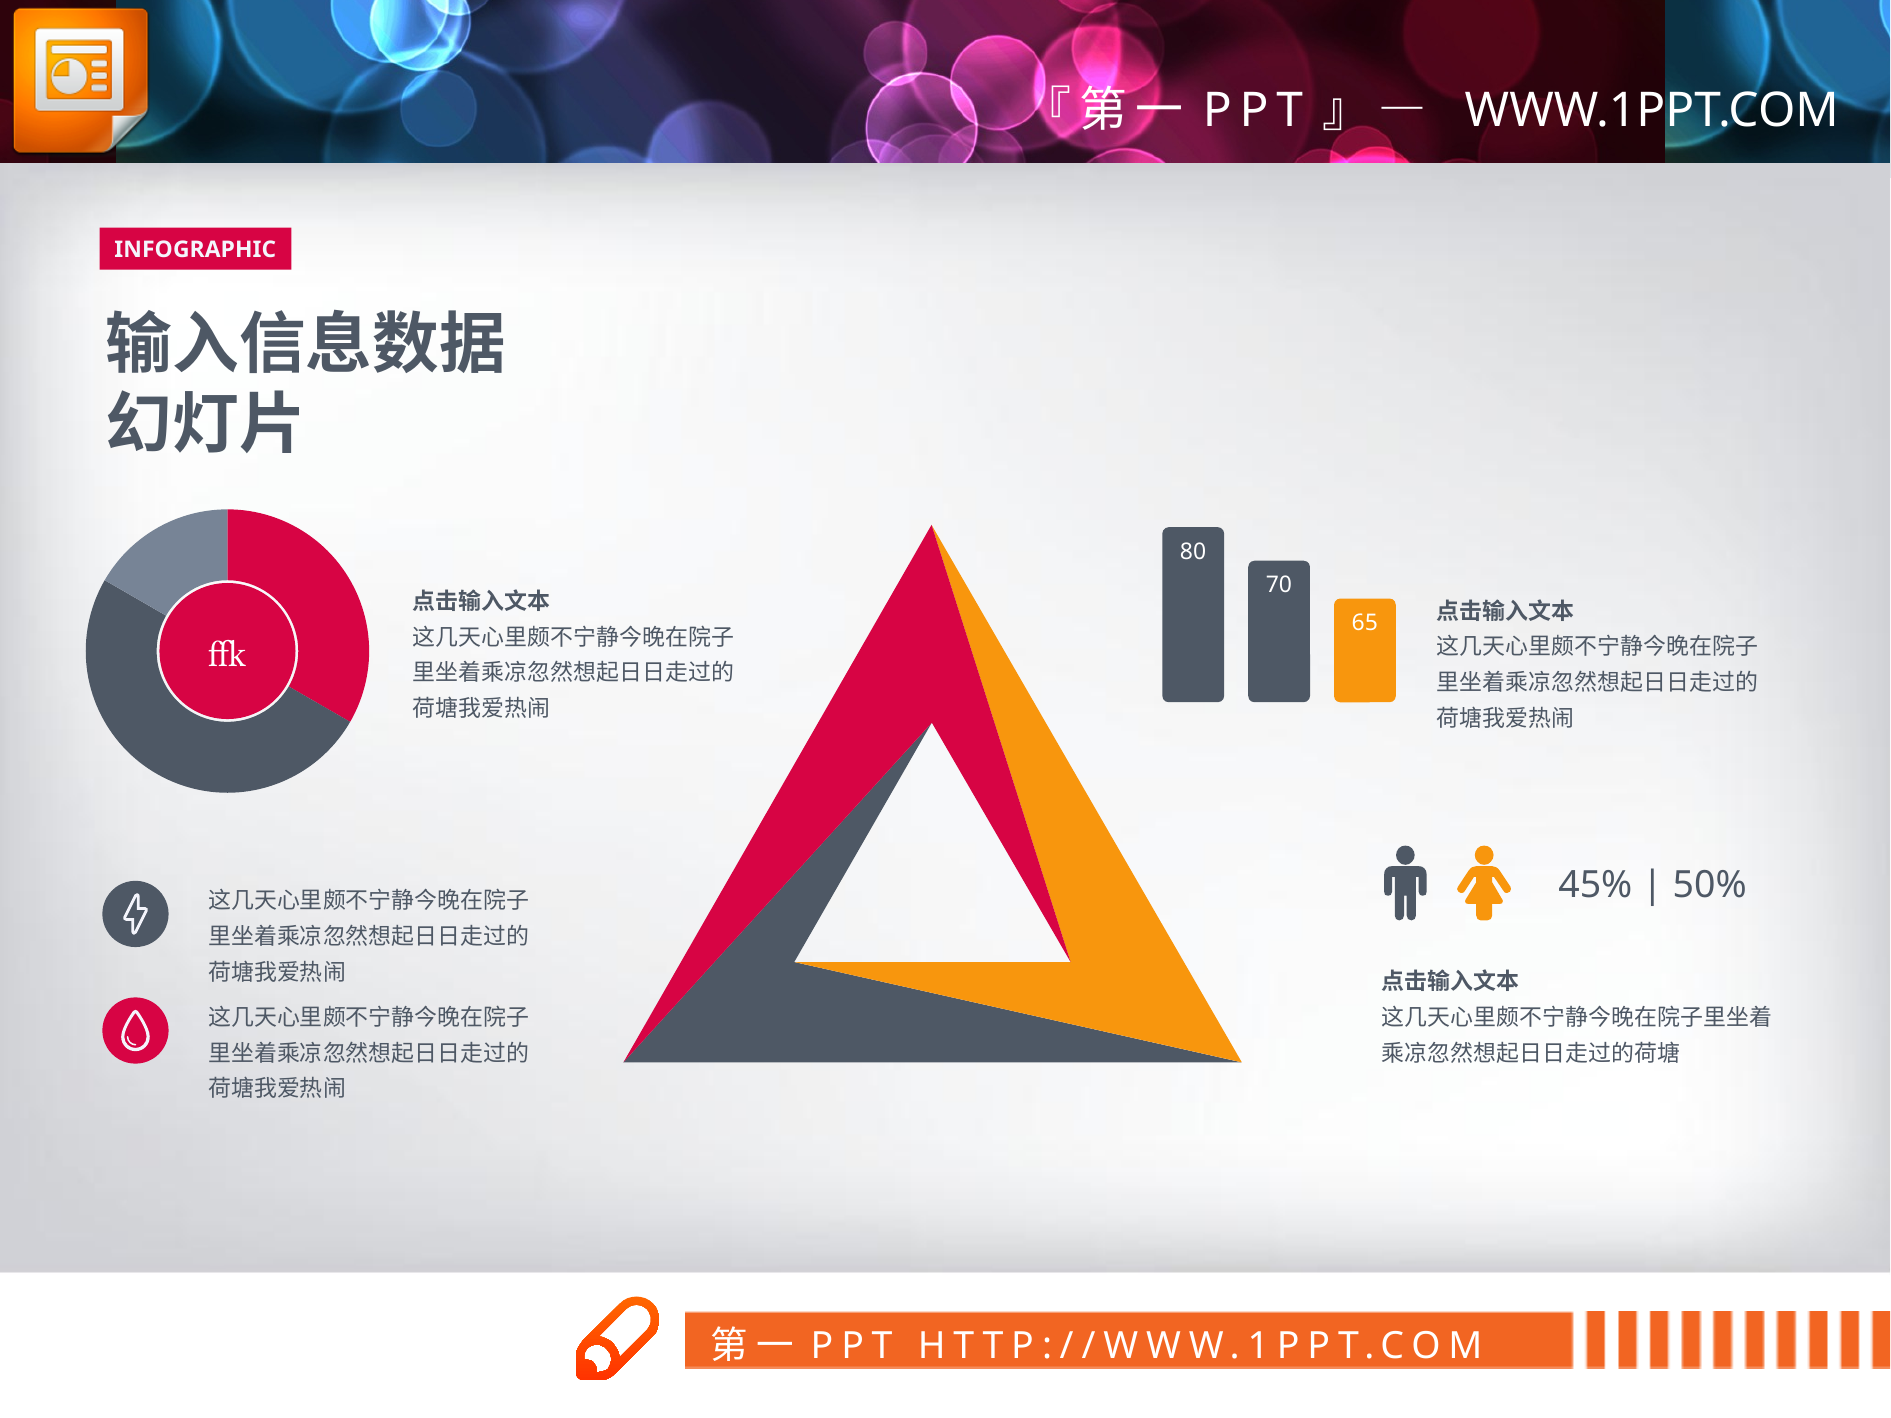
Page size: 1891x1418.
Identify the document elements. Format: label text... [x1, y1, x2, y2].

text_box 65 [1334, 598, 1396, 703]
picture [685, 1311, 1891, 1369]
text_box [1396, 845, 1415, 865]
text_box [120, 1009, 150, 1052]
text_box 点击输入文本 这几天心里颇不宁静今晚在院子里坐着乘凉忽然想起日日走过的荷塘我爱热闹 [397, 571, 618, 729]
text_box [102, 880, 169, 948]
text_box 70 [1248, 560, 1311, 703]
text_box 这几天心里颇不宁静今晚在院子里坐着乘凉忽然想起日日走过的荷塘我爱热闹 [193, 986, 559, 1109]
text_box [1384, 866, 1427, 921]
text_box INFOGRAPHIC [99, 227, 292, 270]
text_box 这几天心里颇不宁静今晚在院子里坐着乘凉忽然想起日日走过的荷塘我爱热闹 [193, 870, 559, 986]
picture [0, 0, 1891, 1275]
text_box [102, 997, 169, 1064]
text_box [1474, 845, 1494, 865]
text_box 点击输入文本 这几天心里颇不宁静今晚在院子里坐着乘凉忽然想起日日走过的荷塘 [1366, 951, 1808, 1073]
chart [66, 503, 389, 799]
text_box 输入信息数据 幻灯片 [90, 293, 522, 468]
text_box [623, 524, 1243, 1063]
text_box [123, 893, 148, 935]
text_box 点击输入文本 这几天心里颇不宁静今晚在院子里坐着乘凉忽然想起日日走过的荷塘我爱热闹 [1421, 580, 1787, 739]
text_box [1457, 866, 1511, 921]
text_box 45% | 50% [1543, 852, 1762, 913]
